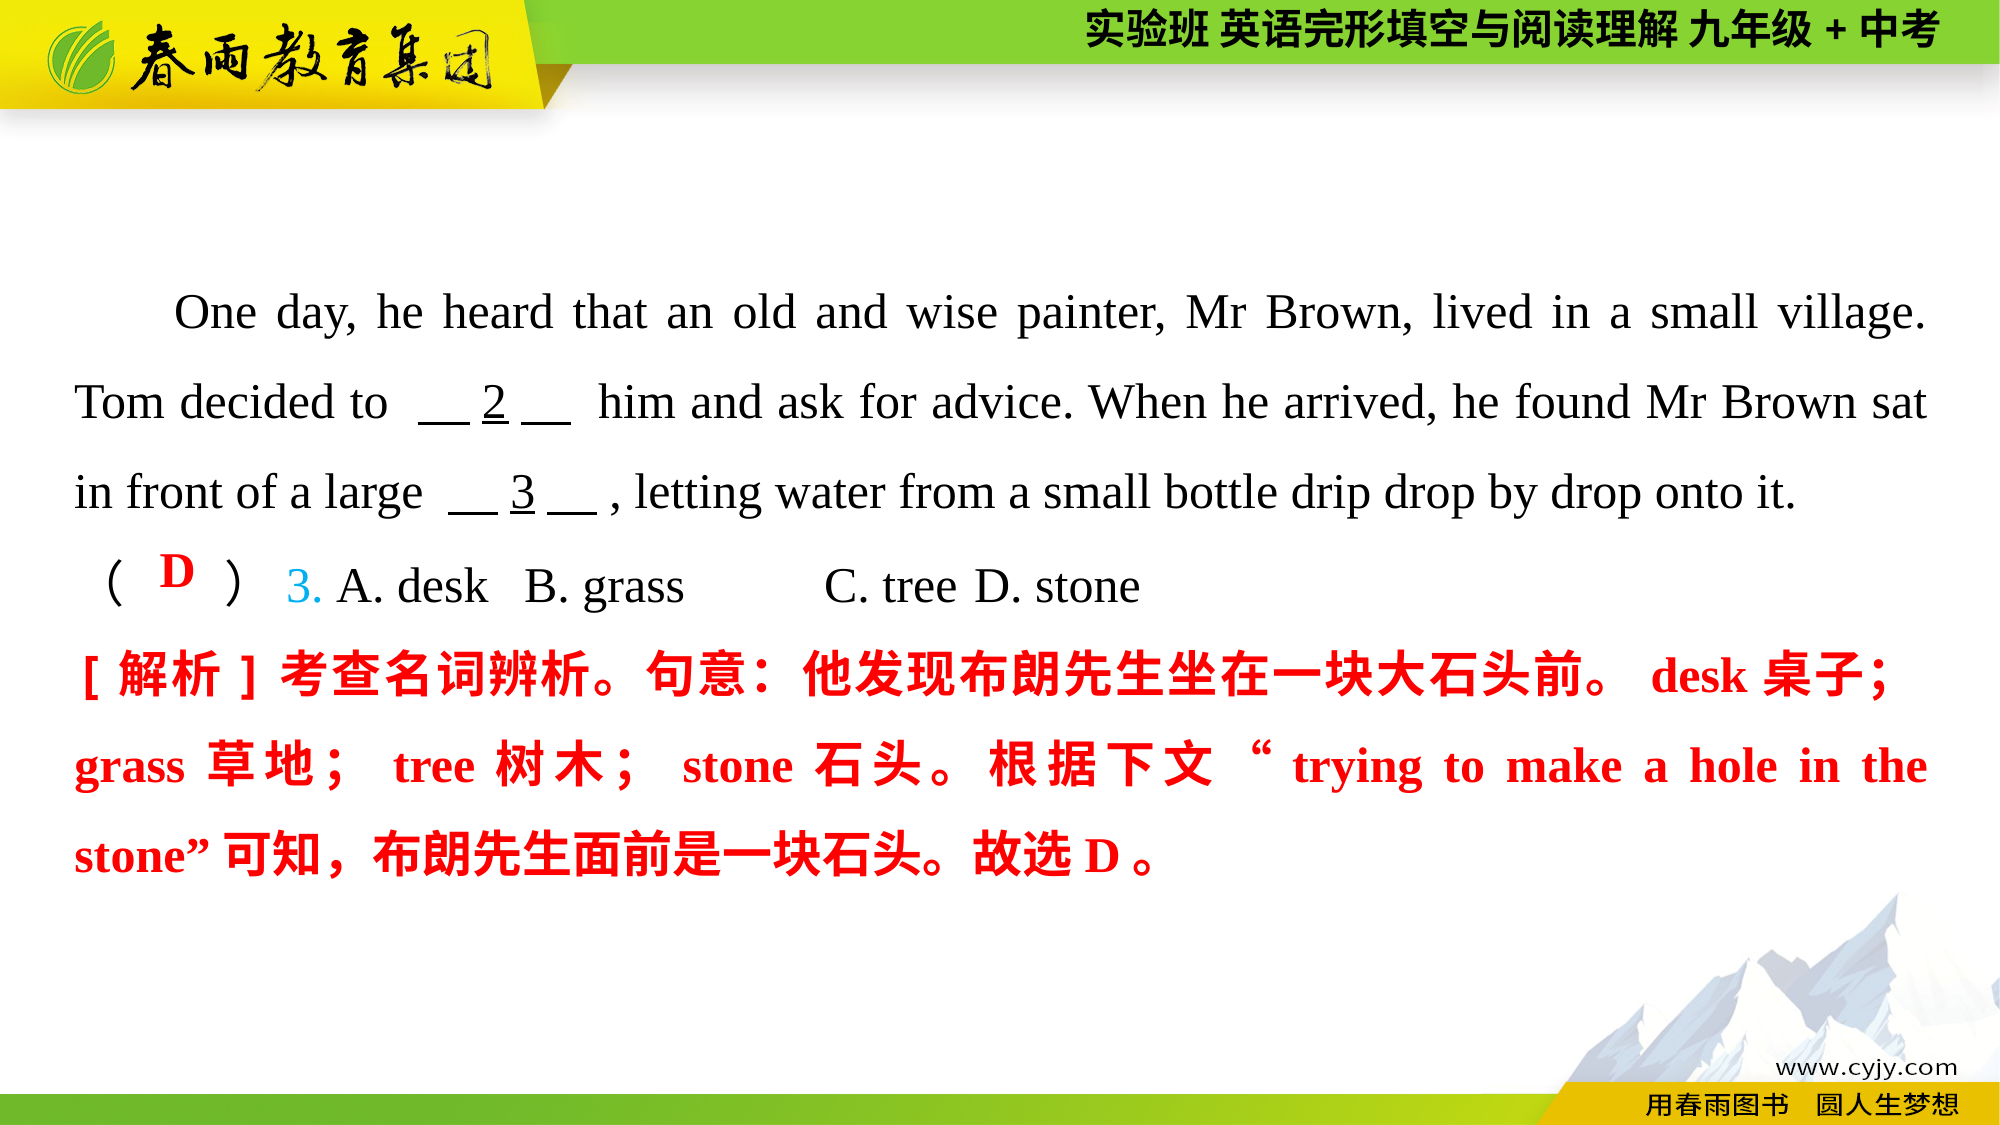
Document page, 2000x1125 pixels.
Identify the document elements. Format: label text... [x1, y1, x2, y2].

text_box D [144, 529, 211, 605]
list One day, he heard that an old and wise painter, Mr Brown, lived in a small village. Tom decided to 2 him and ask for advice. When he arrived, he found Mr Brown sat in front of a large 3 , letting water from a small bottle drip drop by drop onto it. [59, 240, 1944, 529]
picture [0, 0, 2000, 1125]
text_box （ ）3. A. desk B. grass C. tree D. stone [59, 529, 144, 605]
text_box [解析]考查名词辨析。句意：他发现布朗先生坐在一块大石头前。desk桌子；grass草地；tree树木；stone石头。根据下文“trying to make a hole in the stone”可知，布朗先生面前是一块石头。故选D。 [59, 605, 1944, 891]
text_box （ ）3. A. desk B. grass C. tree D. stone [211, 529, 1944, 605]
